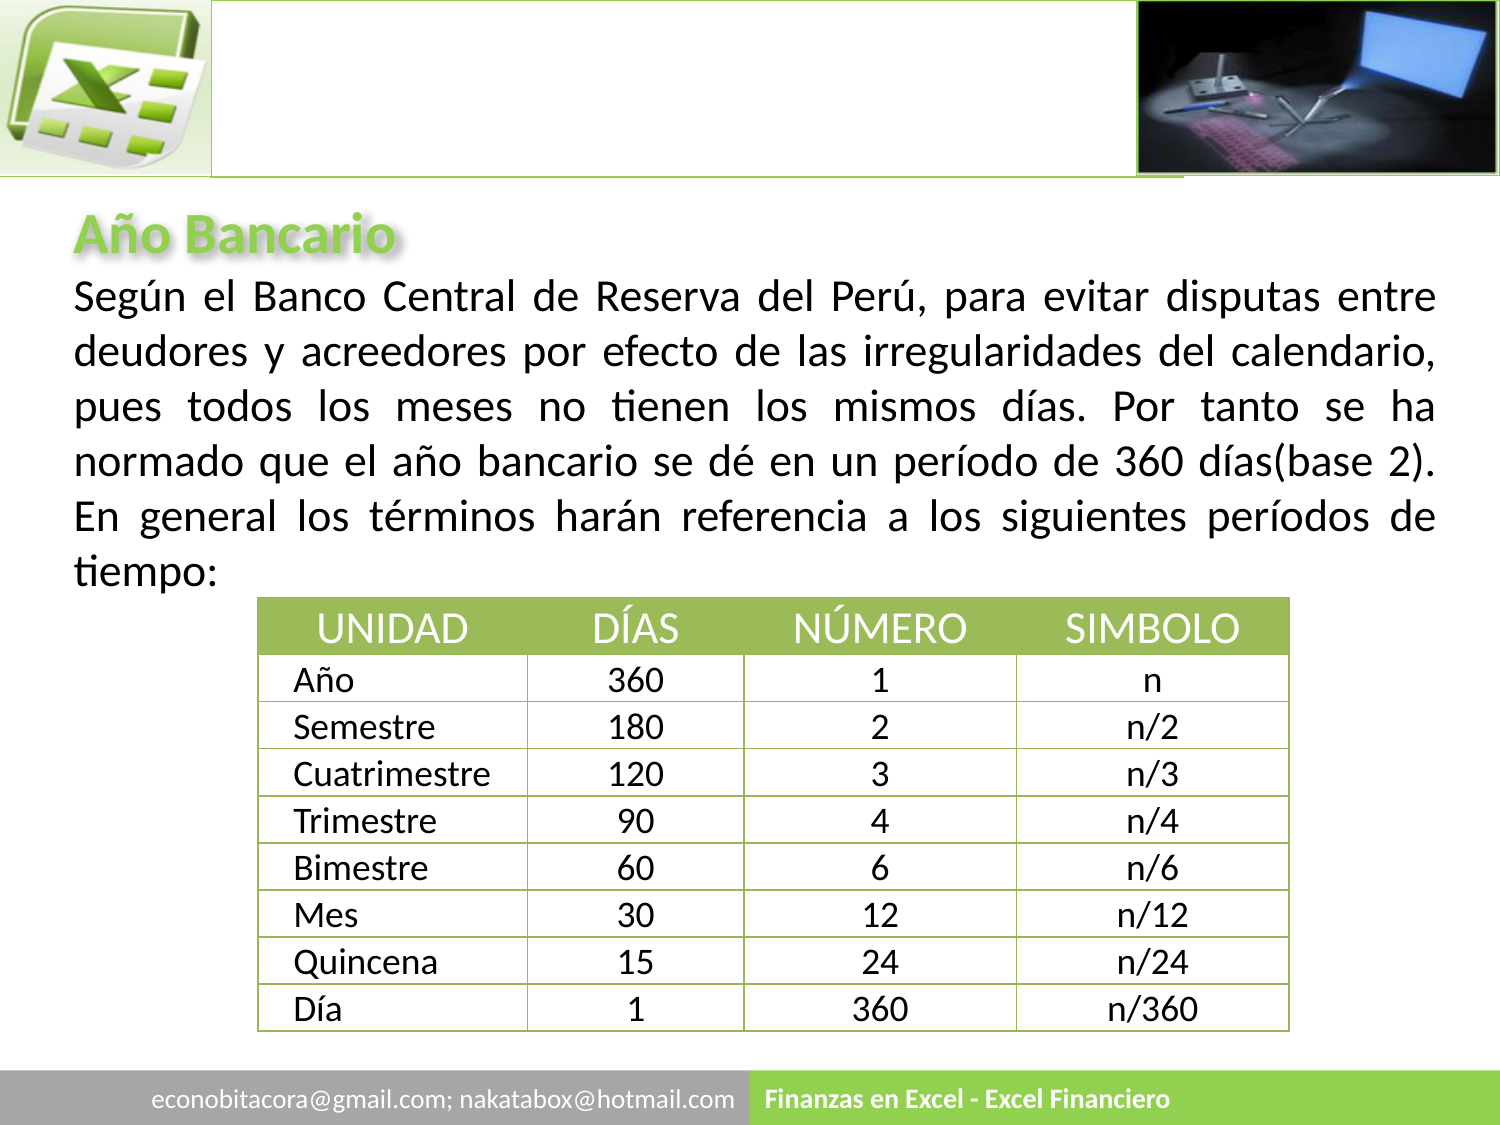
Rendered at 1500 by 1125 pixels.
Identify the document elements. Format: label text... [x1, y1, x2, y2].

table_cell 15 [528, 938, 743, 983]
text_box Según el Banco Central de Reserva del Perú, para evitar disputas entre deudores y acreedores por efecto de las irregularidades del calendario, pues todos los meses no tienen los mismos días. Por tanto se ha normado que el año bancario se dé en un período de 360 días(base 2). En general los términos harán referencia a los siguientes períodos de tiempo: [58, 257, 1453, 610]
table_cell n/4 [1017, 797, 1288, 842]
table_cell n/6 [1017, 844, 1288, 889]
table_header UNIDAD [259, 598, 527, 654]
table_cell Cuatrimestre [259, 749, 527, 795]
table_cell Día [259, 985, 527, 1030]
table_cell 1 [745, 655, 1016, 701]
table_cell n/2 [1017, 702, 1288, 748]
text_box econobitacora@gmail.com; nakatabox@hotmail.com [0, 1070, 749, 1125]
table_cell Mes [259, 891, 527, 936]
table_header NÚMERO [744, 598, 1016, 654]
table_cell 60 [528, 844, 743, 889]
subtitle Año Bancario [58, 187, 1067, 257]
table_cell 360 [528, 655, 743, 701]
table_cell 24 [745, 938, 1016, 983]
table_cell n/3 [1017, 749, 1288, 795]
table_cell 180 [528, 702, 743, 748]
table_header SIMBOLO [1016, 598, 1288, 654]
picture [1136, 0, 1500, 177]
text_box Finanzas en Excel - Excel Financiero [749, 1070, 1500, 1125]
table_cell Quincena [259, 938, 527, 983]
table_cell n/360 [1017, 985, 1288, 1030]
table_cell 1 [528, 985, 743, 1030]
table_cell 12 [745, 891, 1016, 936]
table_cell Trimestre [259, 797, 527, 842]
table_cell 4 [745, 797, 1016, 842]
table_cell Año [259, 655, 527, 701]
table_cell 30 [528, 891, 743, 936]
table_cell 90 [528, 797, 743, 842]
table_cell n [1017, 655, 1288, 701]
table_header DÍAS [527, 598, 744, 654]
table_cell 6 [745, 844, 1016, 889]
table_cell 2 [745, 702, 1016, 748]
picture [0, 0, 212, 177]
table_cell Bimestre [259, 844, 527, 889]
table_cell Semestre [259, 702, 527, 748]
table_cell 3 [745, 749, 1016, 795]
table_cell 360 [745, 985, 1016, 1030]
text_box [212, 0, 1134, 178]
table_cell n/24 [1017, 938, 1288, 983]
table_cell n/12 [1017, 891, 1288, 936]
table_cell 120 [528, 749, 743, 795]
